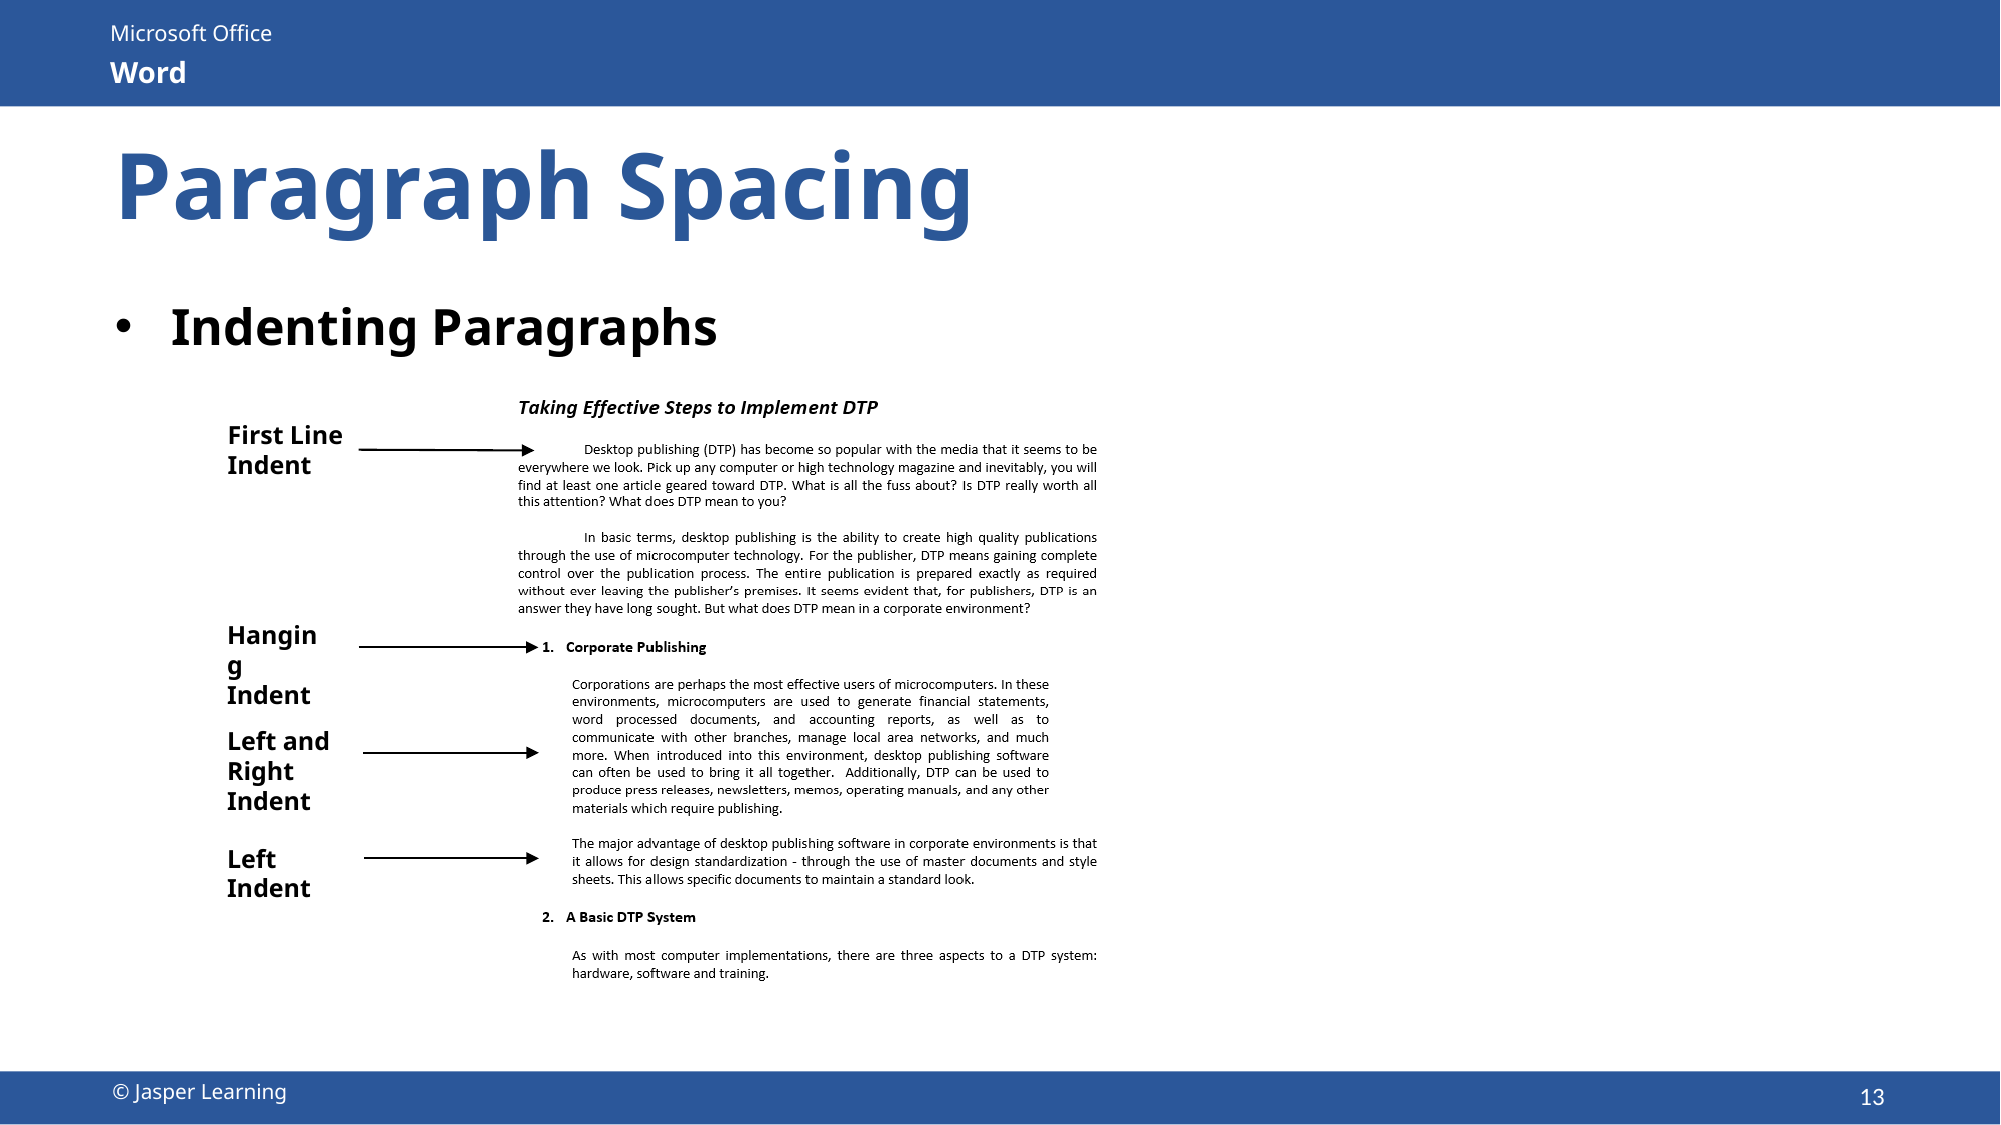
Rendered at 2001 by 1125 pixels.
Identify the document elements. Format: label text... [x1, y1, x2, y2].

list Indenting Paragraphs [99, 283, 1900, 1026]
title Paragraph Spacing [99, 118, 1866, 248]
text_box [216, 392, 1119, 992]
footer © Jasper Learning [97, 1072, 773, 1114]
slide_number 13 [1433, 1065, 1900, 1125]
